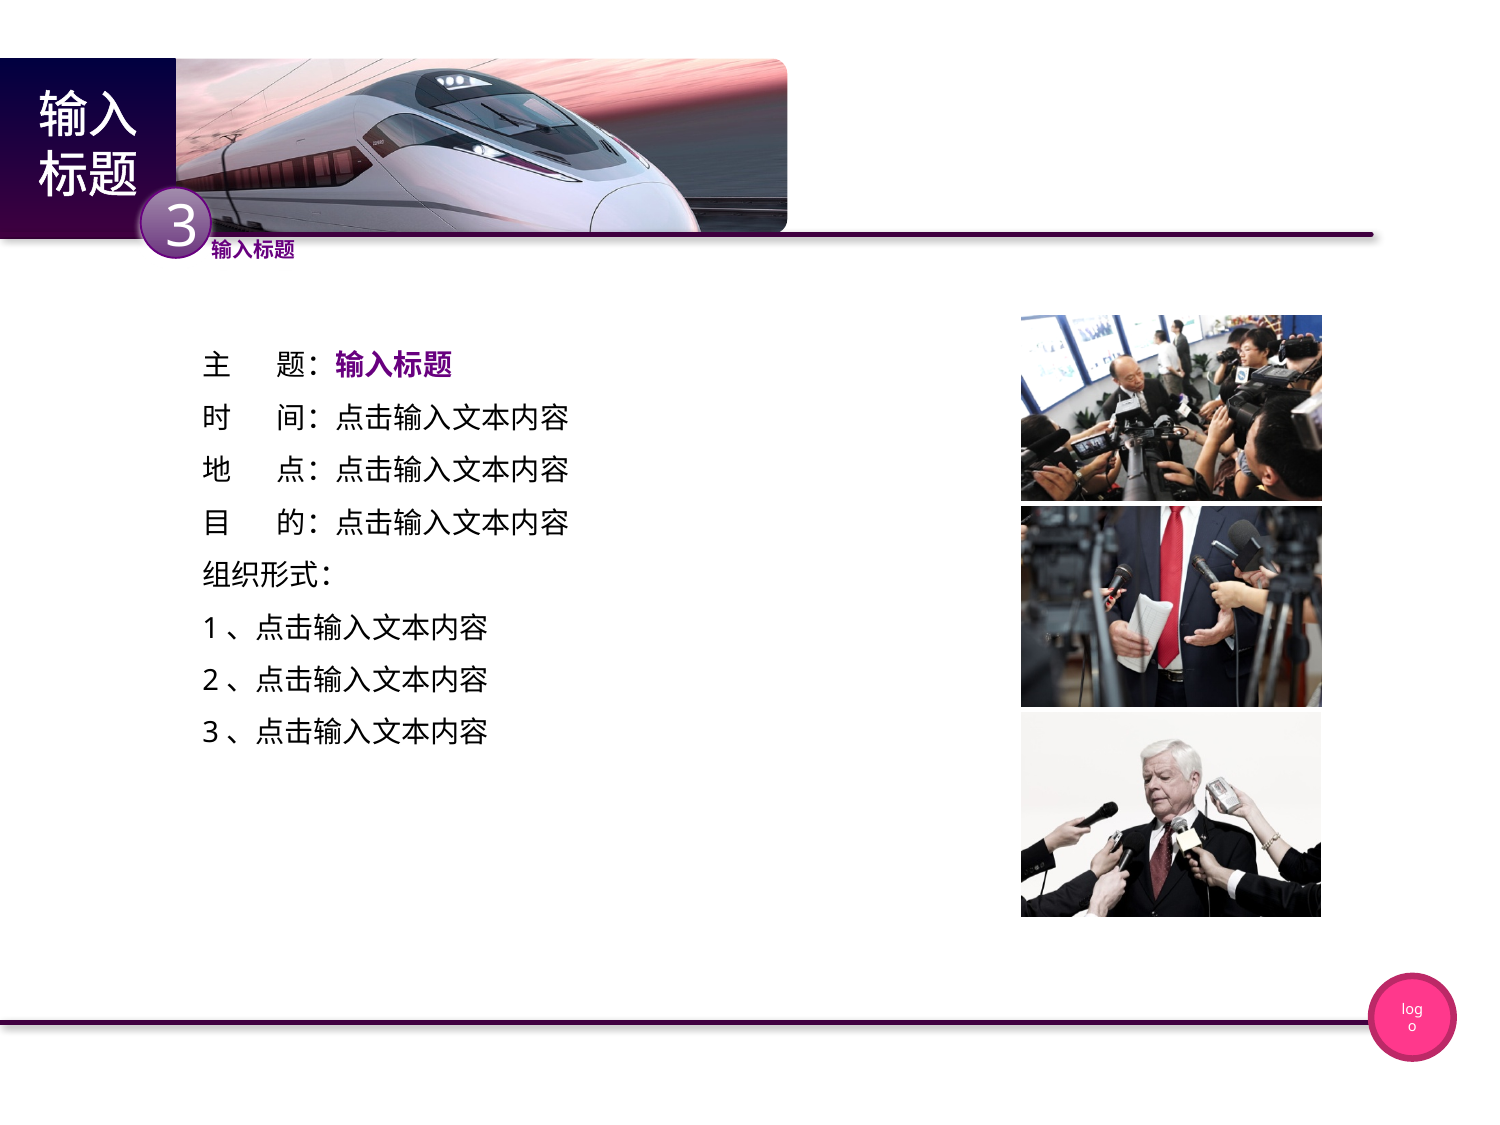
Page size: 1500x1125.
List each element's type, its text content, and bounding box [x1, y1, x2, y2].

text_box 主 题：输入标题 时 间：点击输入文本内容 地 点：点击输入文本内容 目 的：点击输入文本内容 组织形式： 1、点击输入文本内容 2、点击输入文本内容 3、点击输入文本内容 [187, 321, 975, 757]
picture [158, 58, 788, 232]
text_box 输入标题 [11, 74, 164, 210]
text_box 输入标题 [196, 228, 481, 270]
text_box 3 [139, 186, 212, 259]
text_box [1021, 315, 1323, 918]
